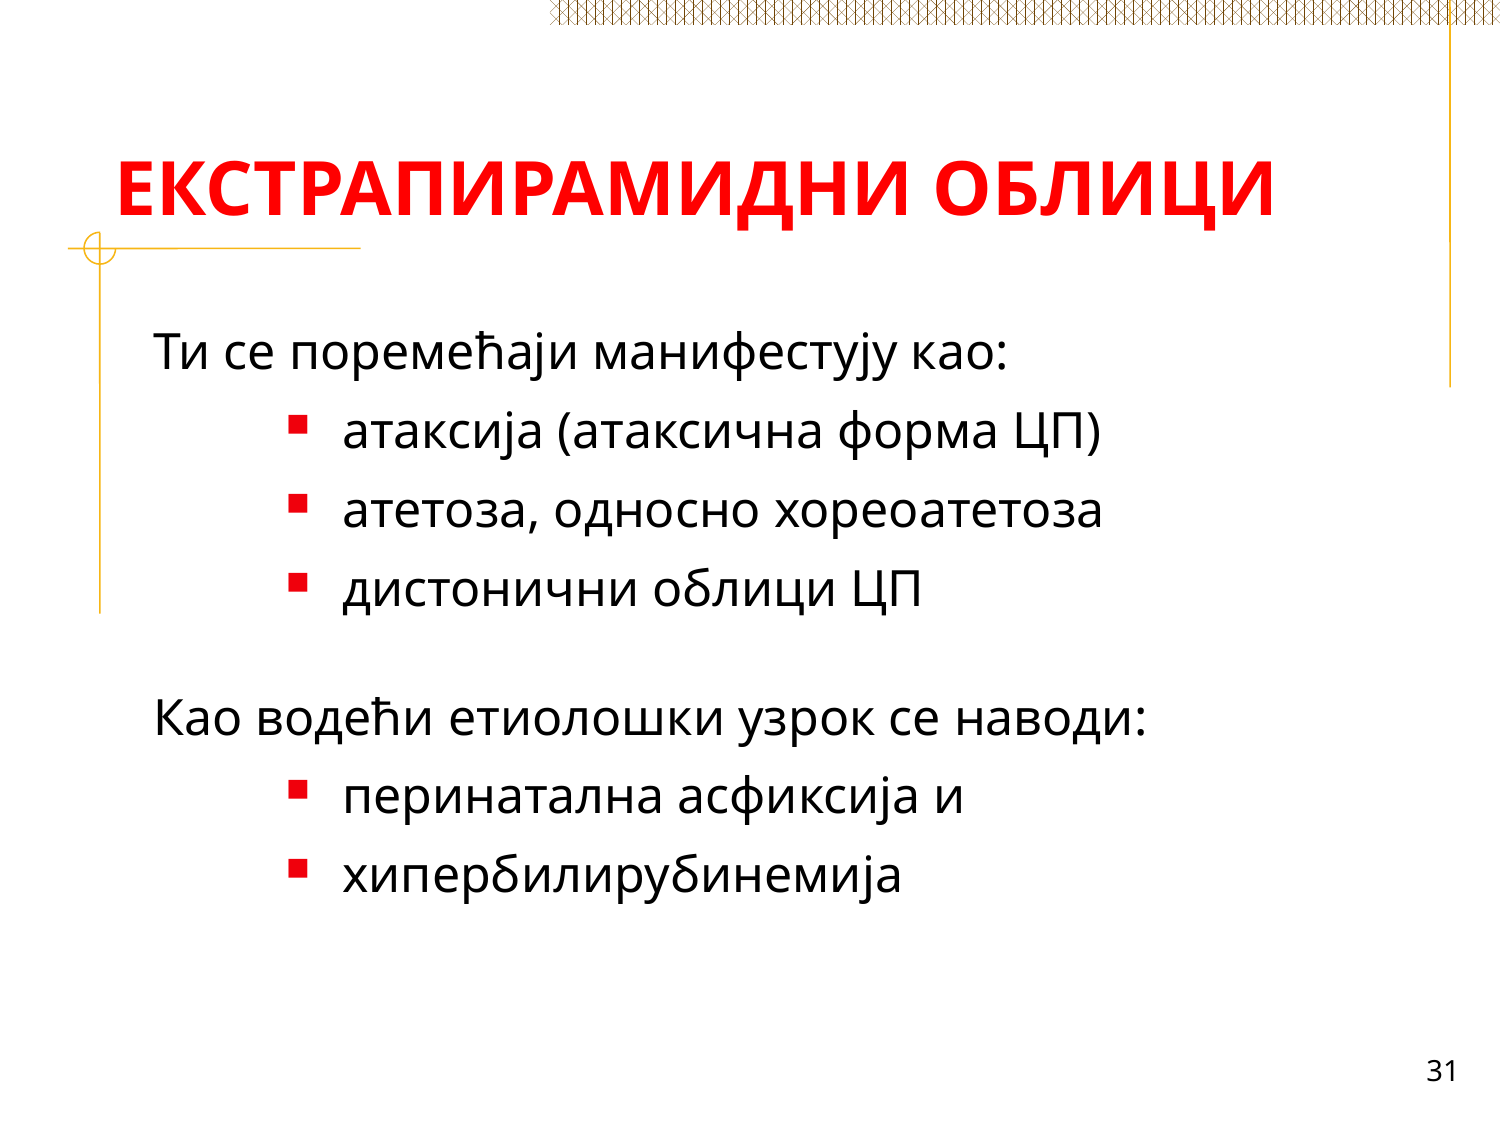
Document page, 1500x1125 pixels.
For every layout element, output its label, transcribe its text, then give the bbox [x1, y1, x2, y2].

title ЕКСТРАПИРАМИДНИ ОБЛИЦИ [99, 49, 1376, 238]
list Ти се поремећаји манифестују као: атаксија (атаксична форма ЦП) атетоза, односно хореоатетоза дистонични облици ЦП Као водећи етиолошки узрок се наводи: перинатална асфиксија и хипербилирубинемија [137, 312, 1413, 988]
slide_number 31 [1162, 1025, 1475, 1100]
